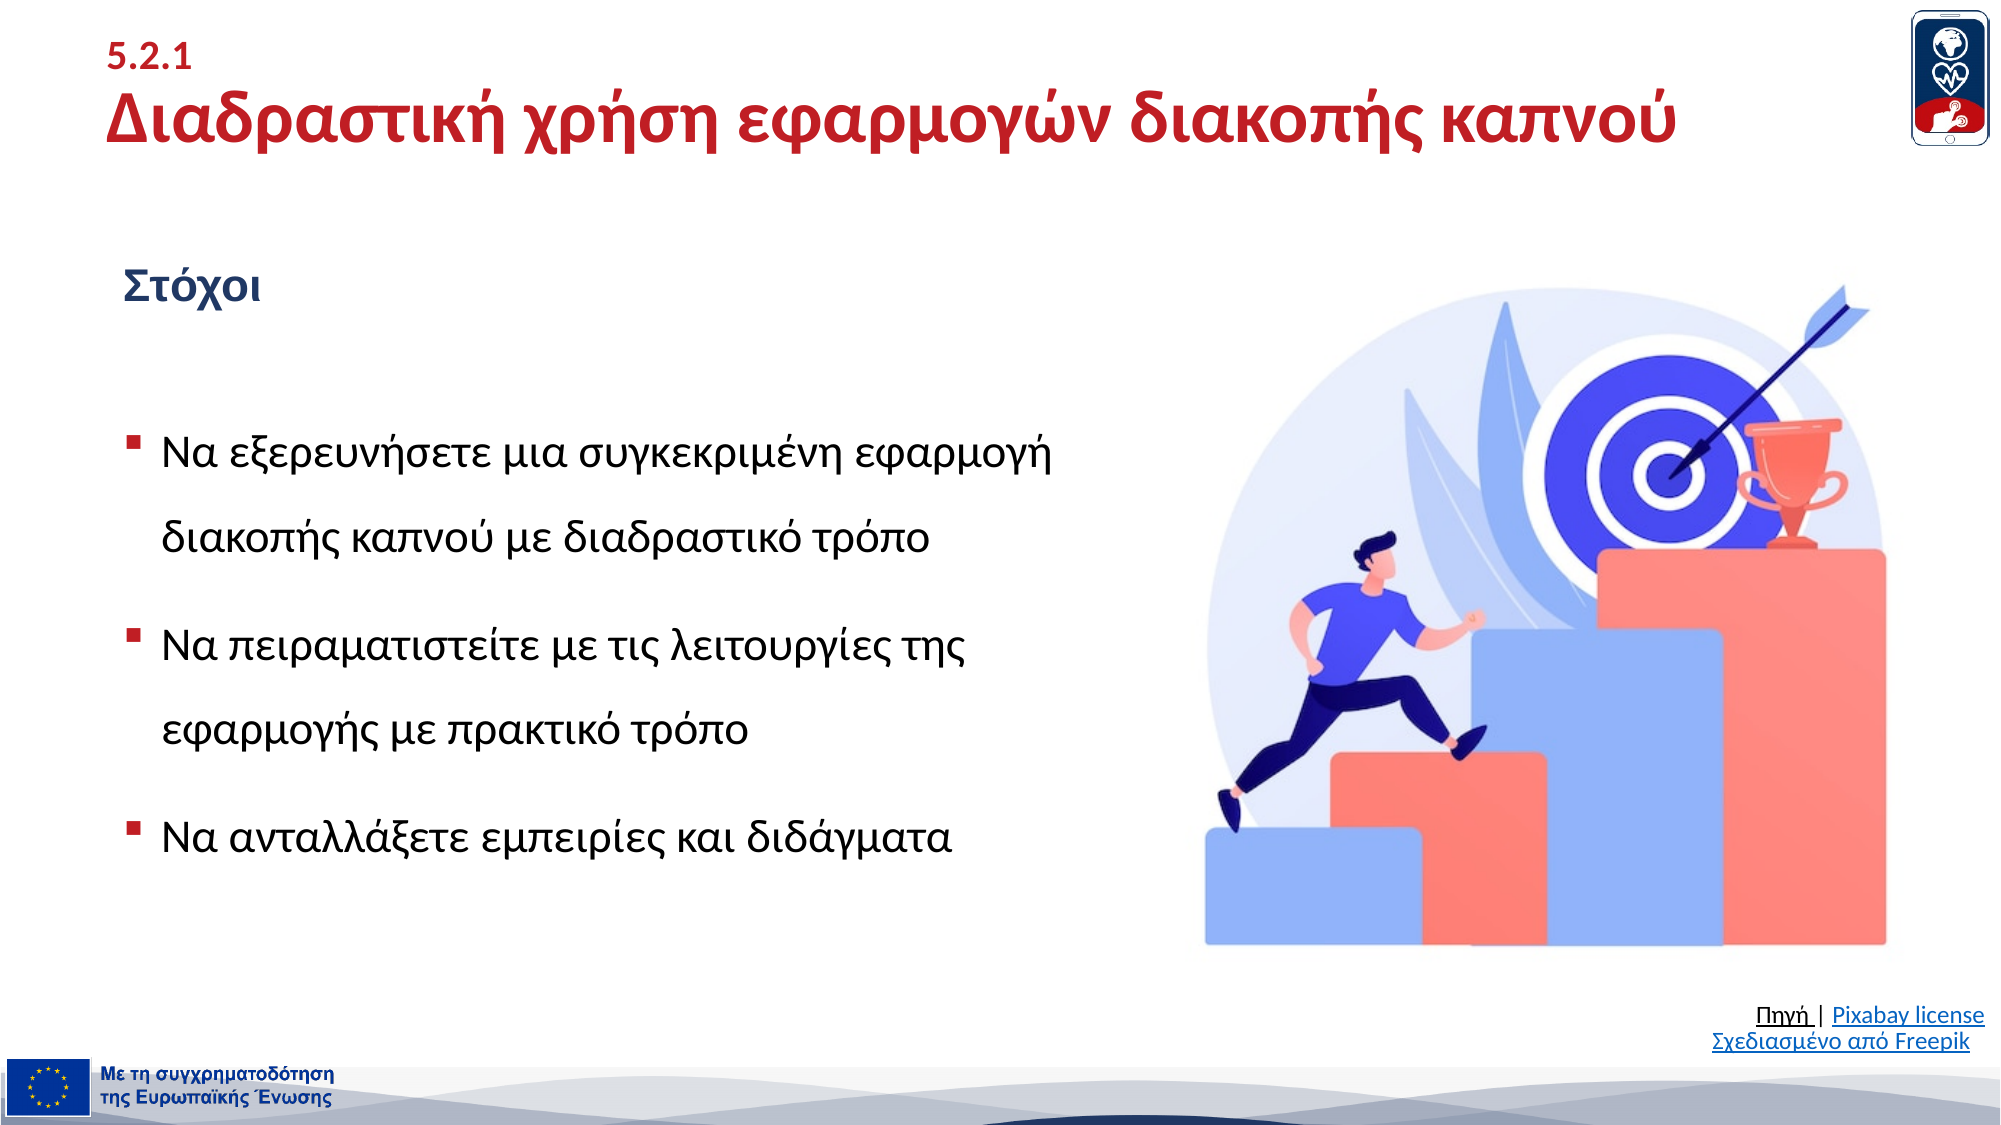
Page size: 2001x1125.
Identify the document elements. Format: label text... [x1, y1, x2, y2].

title 5.2.1 Διαδραστική χρήση εφαρμογών διακοπής καπνού [91, 22, 1817, 170]
list Στόχοι [107, 235, 954, 319]
picture [1093, 177, 1999, 1054]
picture [0, 1054, 2001, 1125]
list Να εξερευνήσετε μια συγκεκριμένη εφαρμογή διακοπής καπνού με διαδραστικό τρόπο Να πειραματιστείτε με τις λειτουργίες της εφαρμογής με πρακτικό τρόπο Να ανταλλάξετε εμπειρίες και διδάγματα [107, 384, 1071, 955]
picture [1911, 10, 1990, 146]
text_box Σχεδιασμένο από Freepik [984, 1016, 1985, 1062]
